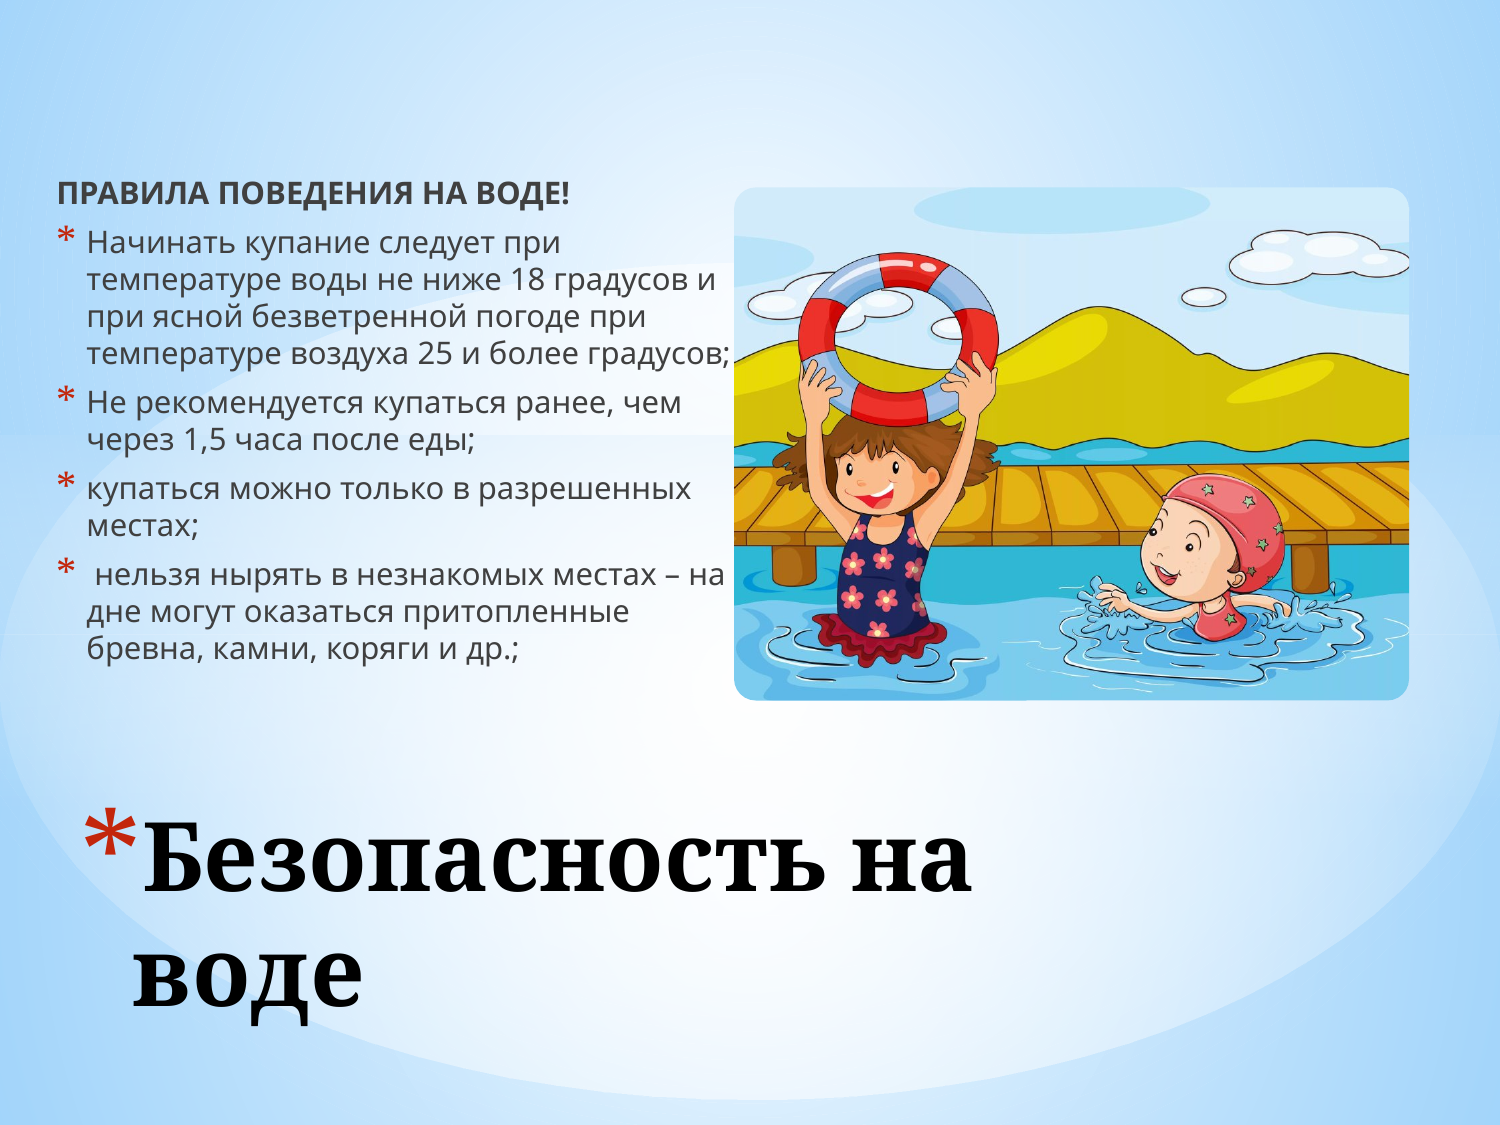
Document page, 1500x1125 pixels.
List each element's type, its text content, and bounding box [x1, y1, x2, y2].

list ПРАВИЛА ПОВЕДЕНИЯ НА ВОДЕ! Начинать купание следует при температуре воды не ниже 18 градусов и при ясной безветренной погоде при температуре воздуха 25 и более градусов; Не рекомендуется купаться ранее, чем через 1,5 часа после еды; купаться можно только в разрешенных местах; нельзя нырять в незнакомых местах – на дне могут оказаться притопленные бревна, камни, коряги и др.; [41, 165, 750, 705]
picture [733, 187, 1410, 701]
title Безопасность на воде [64, 846, 1113, 1034]
